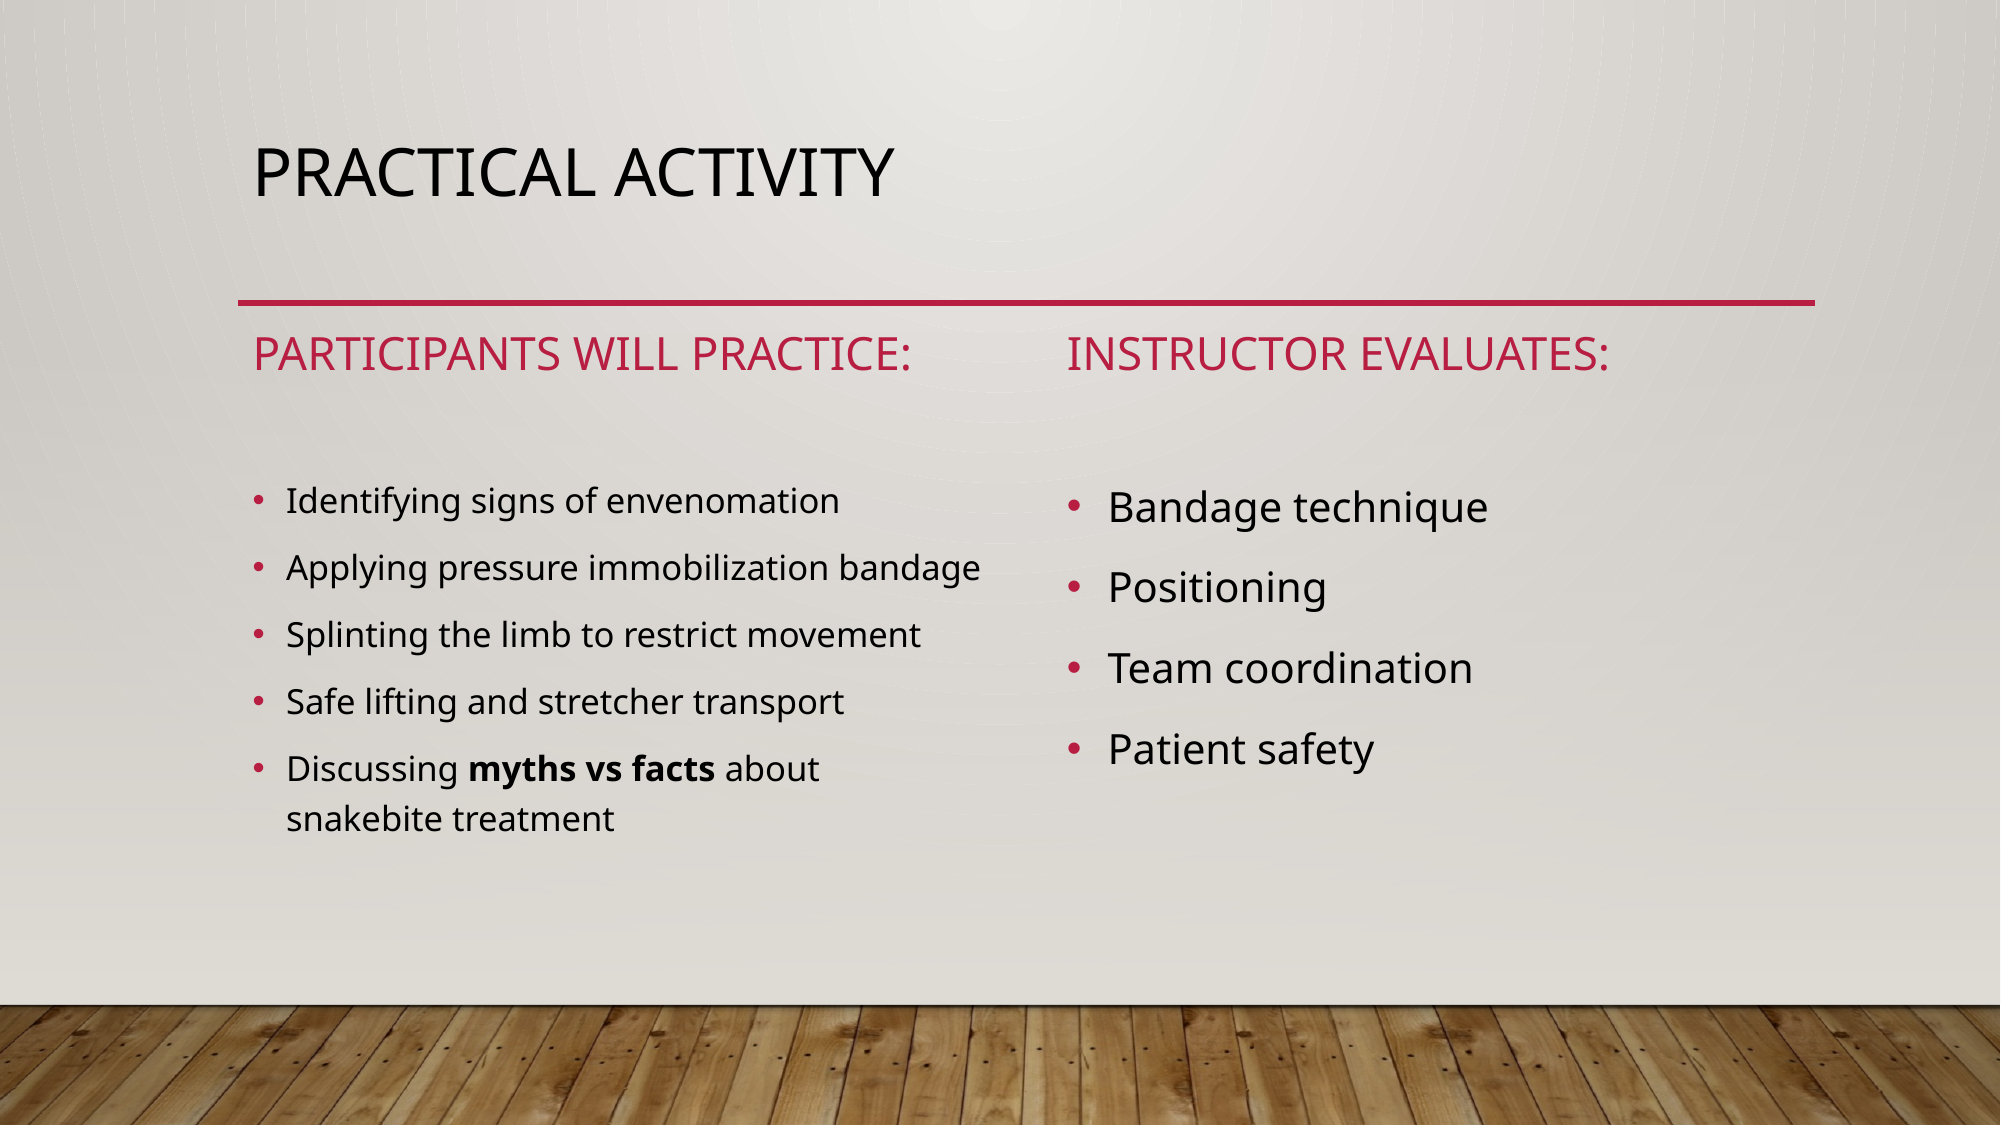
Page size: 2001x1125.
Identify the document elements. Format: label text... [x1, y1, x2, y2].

list Bandage technique Positioning Team coordination Patient safety [1051, 462, 1814, 896]
title Practical Activity [237, 131, 1814, 306]
list Identifying signs of envenomation Applying pressure immobilization bandage Splinting the limb to restrict movement Safe lifting and stretcher transport Discussing myths vs facts about snakebite treatment [237, 463, 1000, 898]
list Instructor evaluates: [1051, 331, 1814, 462]
picture [0, 1005, 2000, 1125]
list Participants will practice: [237, 331, 1000, 463]
